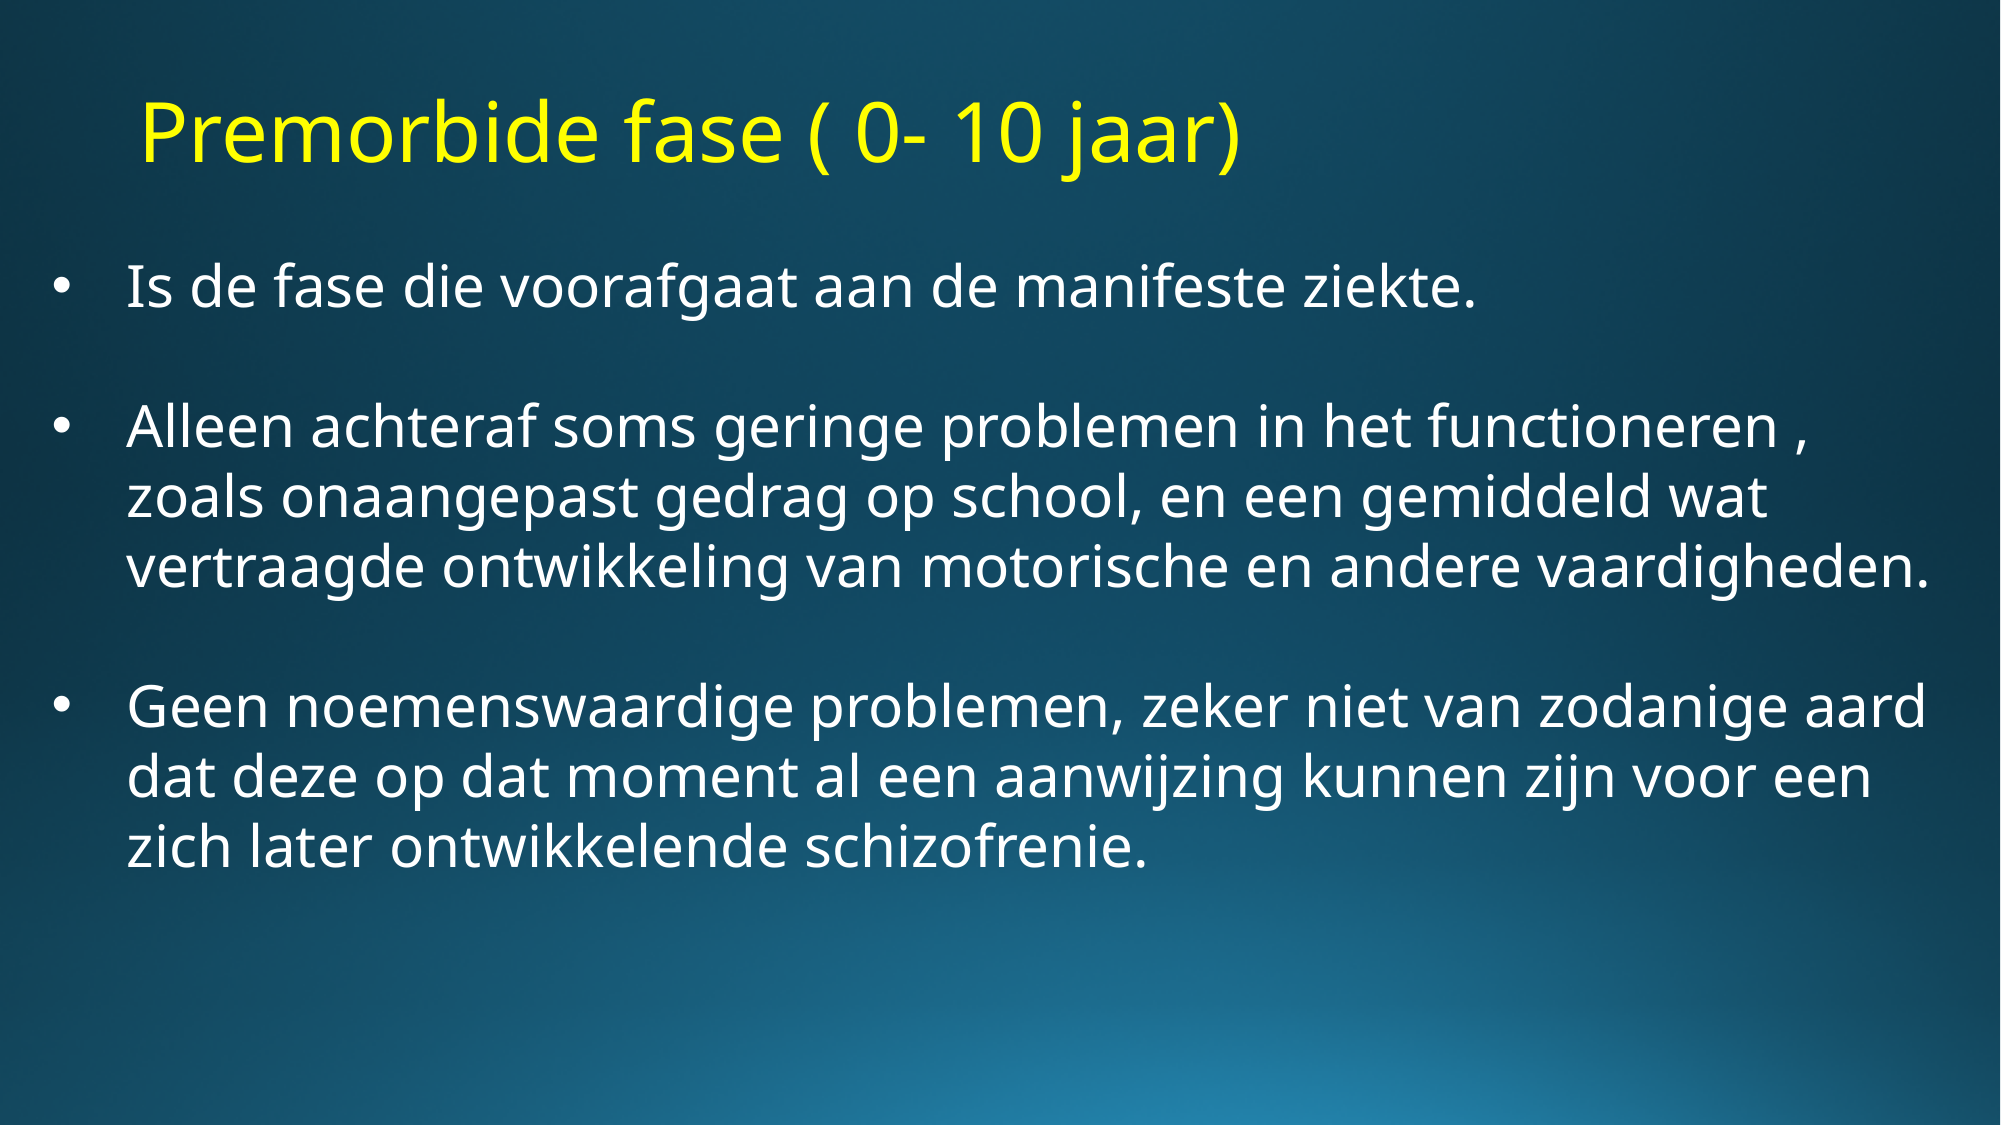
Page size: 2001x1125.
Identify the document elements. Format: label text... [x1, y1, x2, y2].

text_box Premorbide fase ( 0- 10 jaar) Is de fase die voorafgaat aan de manifeste ziekte. Alleen achteraf soms geringe problemen in het functioneren , zoals onaangepast gedrag op school, en een gemiddeld wat vertraagde ontwikkeling van motorische en andere vaardigheden. Geen noemenswaardige problemen, zeker niet van zodanige aard dat deze op dat moment al een aanwijzing kunnen zijn voor een zich later ontwikkelende schizofrenie. [36, 71, 1946, 957]
picture [0, 0, 2001, 1125]
